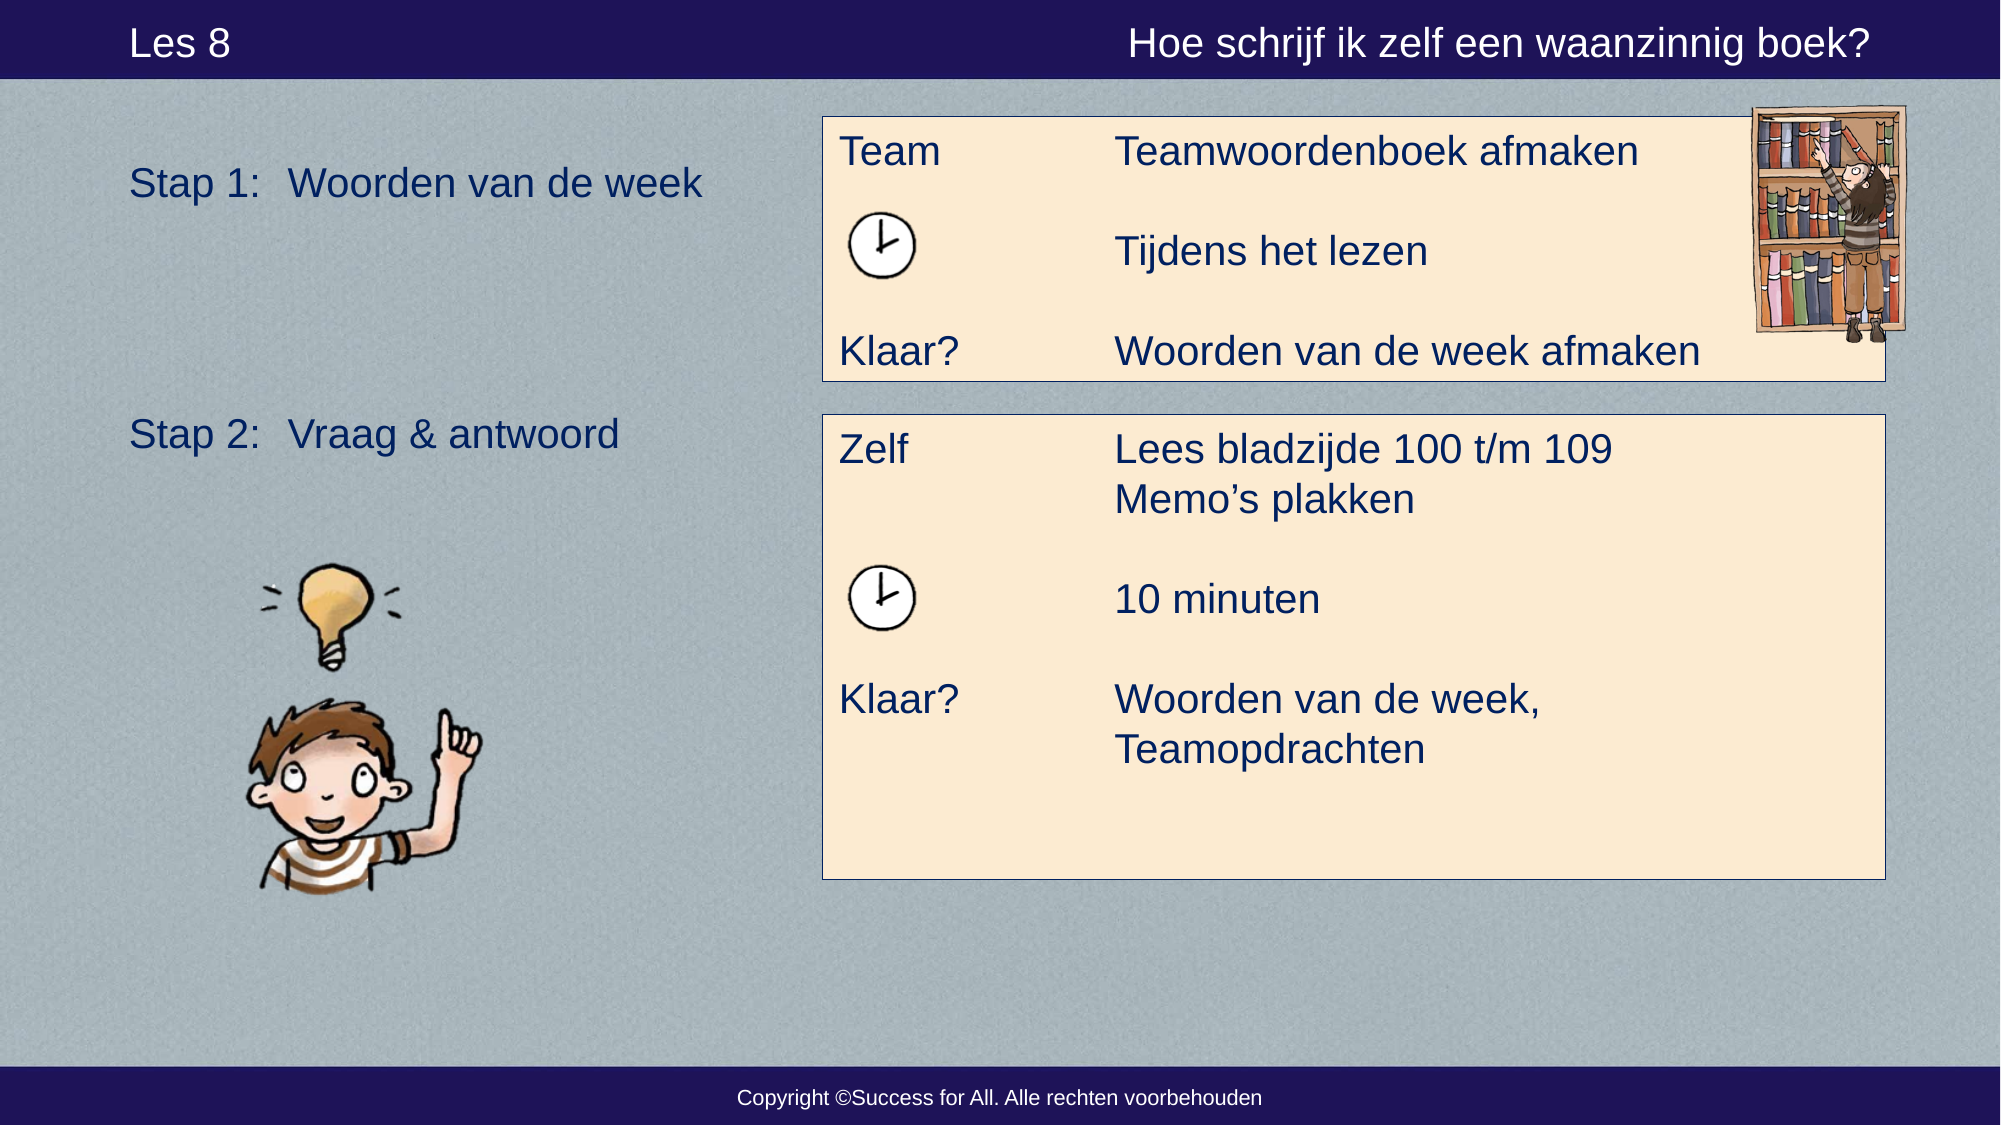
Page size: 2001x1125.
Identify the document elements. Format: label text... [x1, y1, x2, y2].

text_box Zelf Lees bladzijde 100 t/m 109 Memo’s plakken 10 minuten Klaar? Woorden van de week, Teamopdrachten [822, 414, 1886, 880]
text_box Team Teamwoordenboek afmaken Tijdens het lezen Klaar? Woorden van de week afmaken [822, 116, 1886, 382]
picture [0, 0, 2001, 1125]
text_box Les 8 [114, 8, 354, 73]
text_box Stap 1: Woorden van de week Stap 2: Vraag & antwoord [114, 148, 907, 514]
text_box Hoe schrijf ik zelf een waanzinnig boek? [999, 8, 1886, 73]
text_box Copyright ©Success for All. Alle rechten voorbehouden [0, 1076, 2000, 1125]
